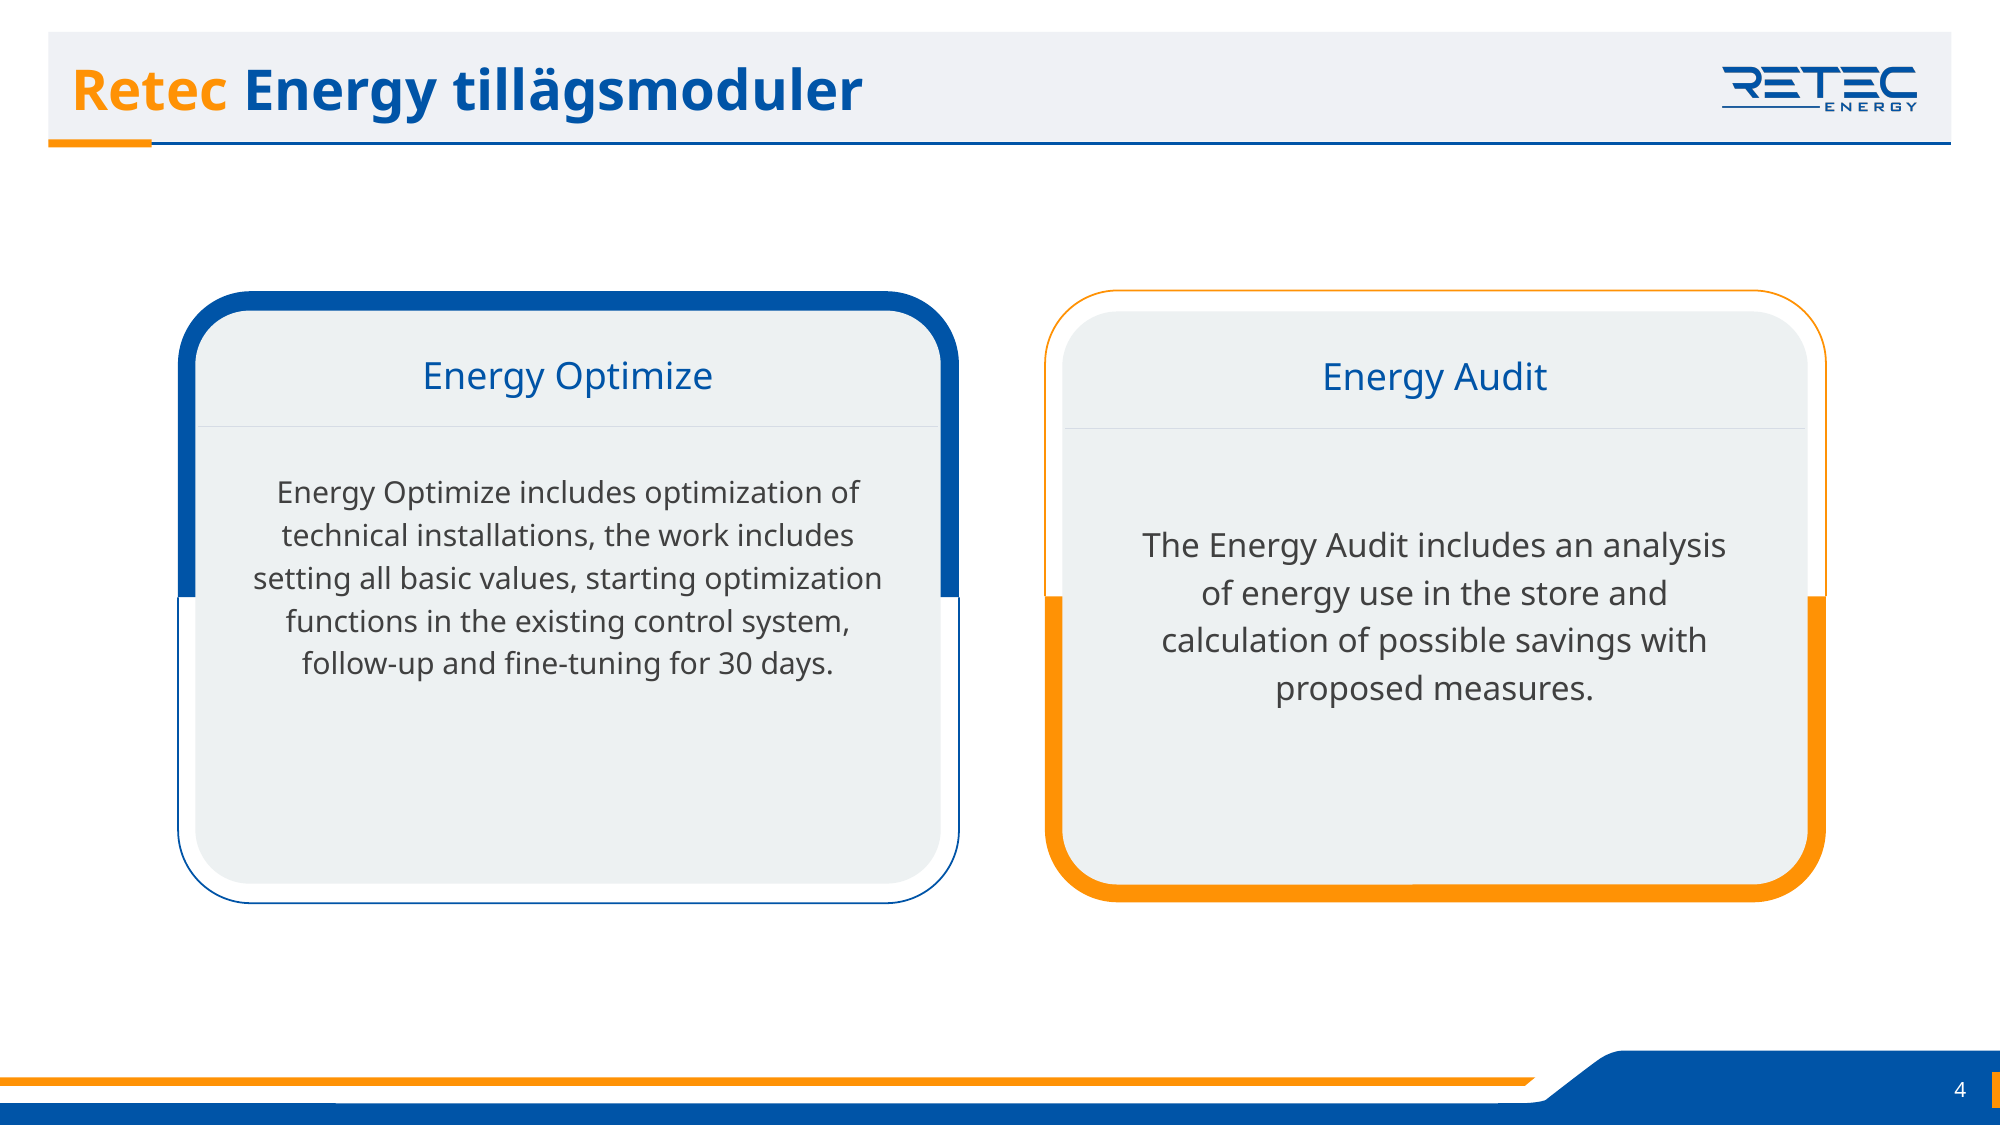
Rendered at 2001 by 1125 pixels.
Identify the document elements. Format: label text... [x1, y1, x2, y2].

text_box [175, 289, 1827, 905]
text_box Retec Energy tillägsmoduler [56, 46, 1450, 129]
text_box [47, 138, 153, 148]
picture [1720, 64, 1919, 115]
text_box [47, 31, 1952, 143]
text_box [0, 1050, 2000, 1125]
